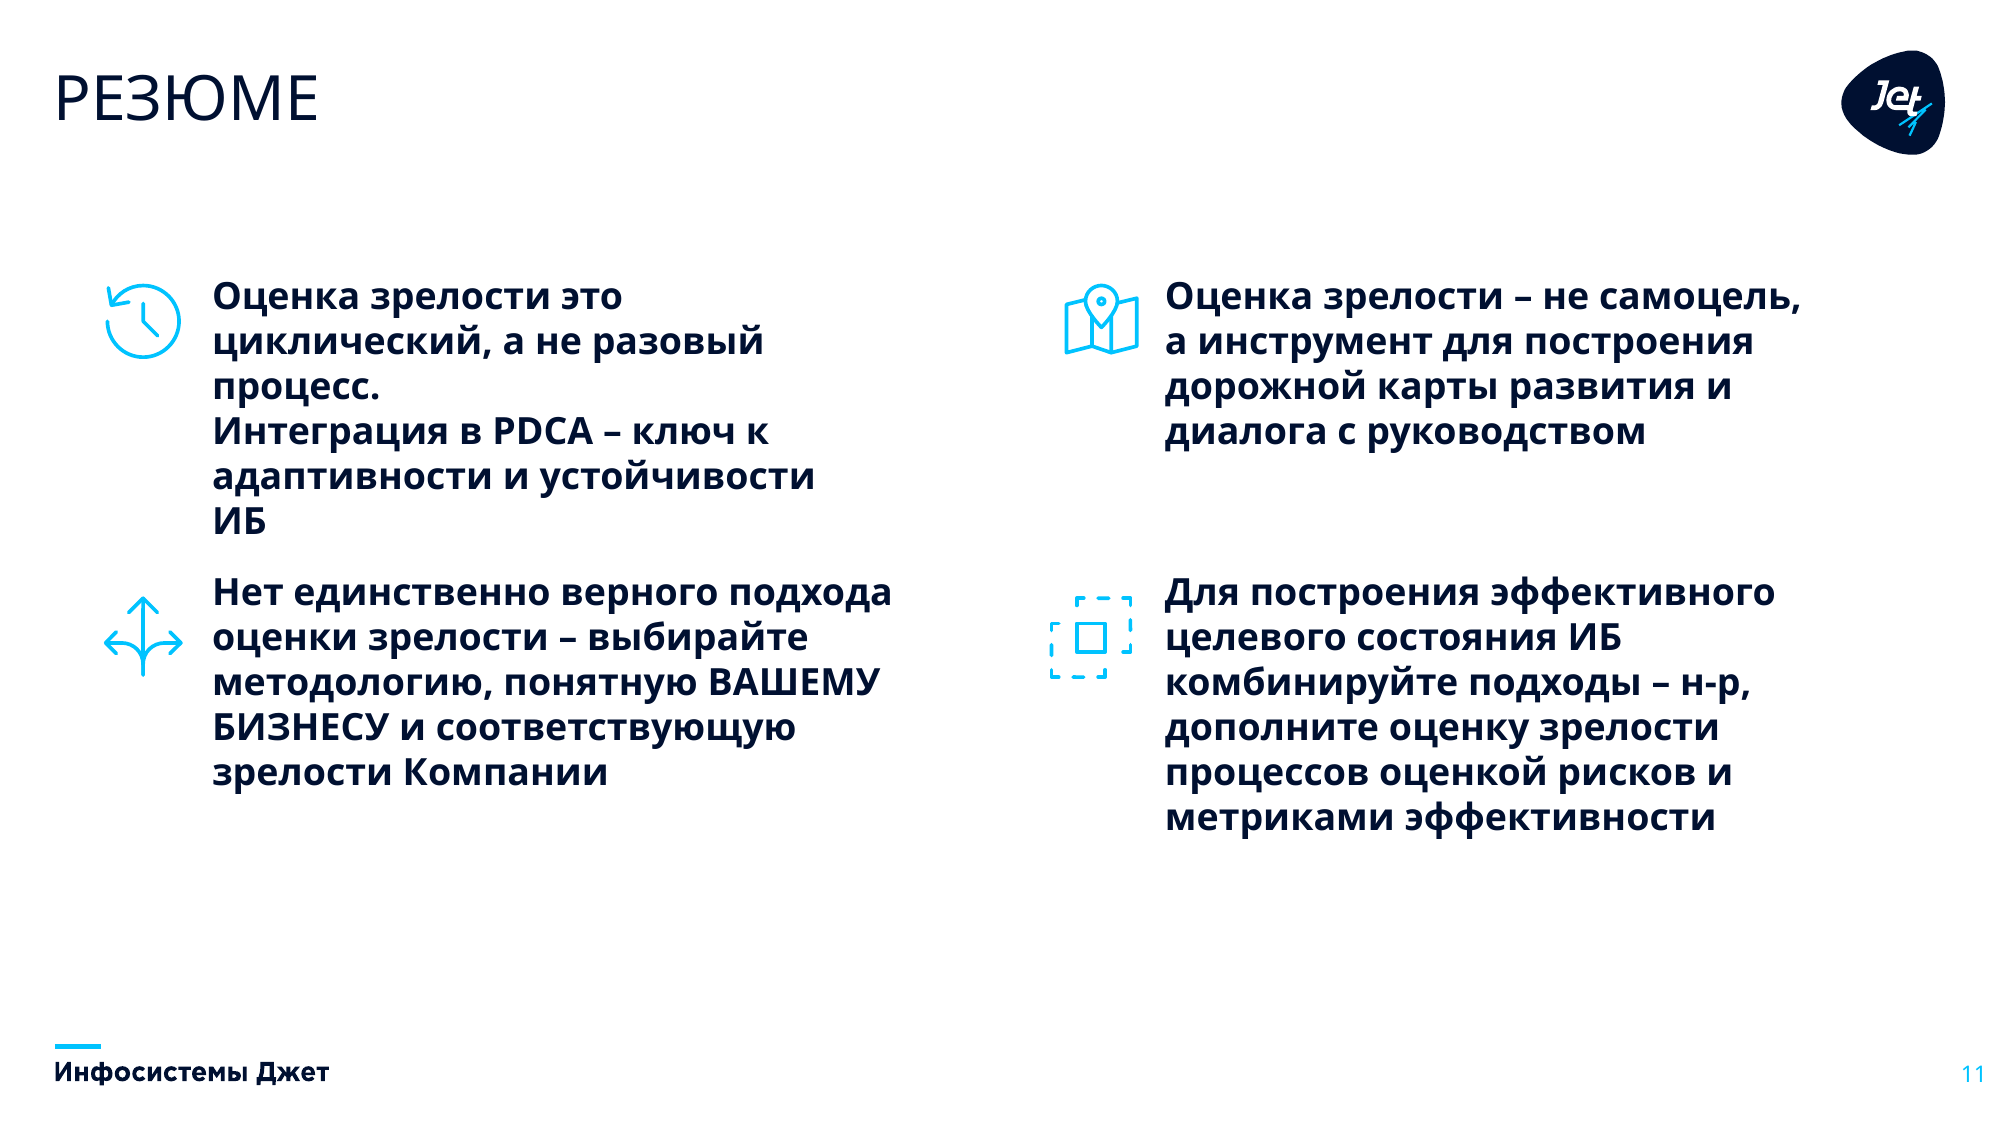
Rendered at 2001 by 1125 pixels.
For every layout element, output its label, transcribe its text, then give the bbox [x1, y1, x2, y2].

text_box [1066, 264, 1887, 462]
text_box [105, 560, 947, 804]
title РЕЗЮМЕ [38, 50, 1723, 209]
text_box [1051, 560, 1914, 804]
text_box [107, 264, 893, 462]
